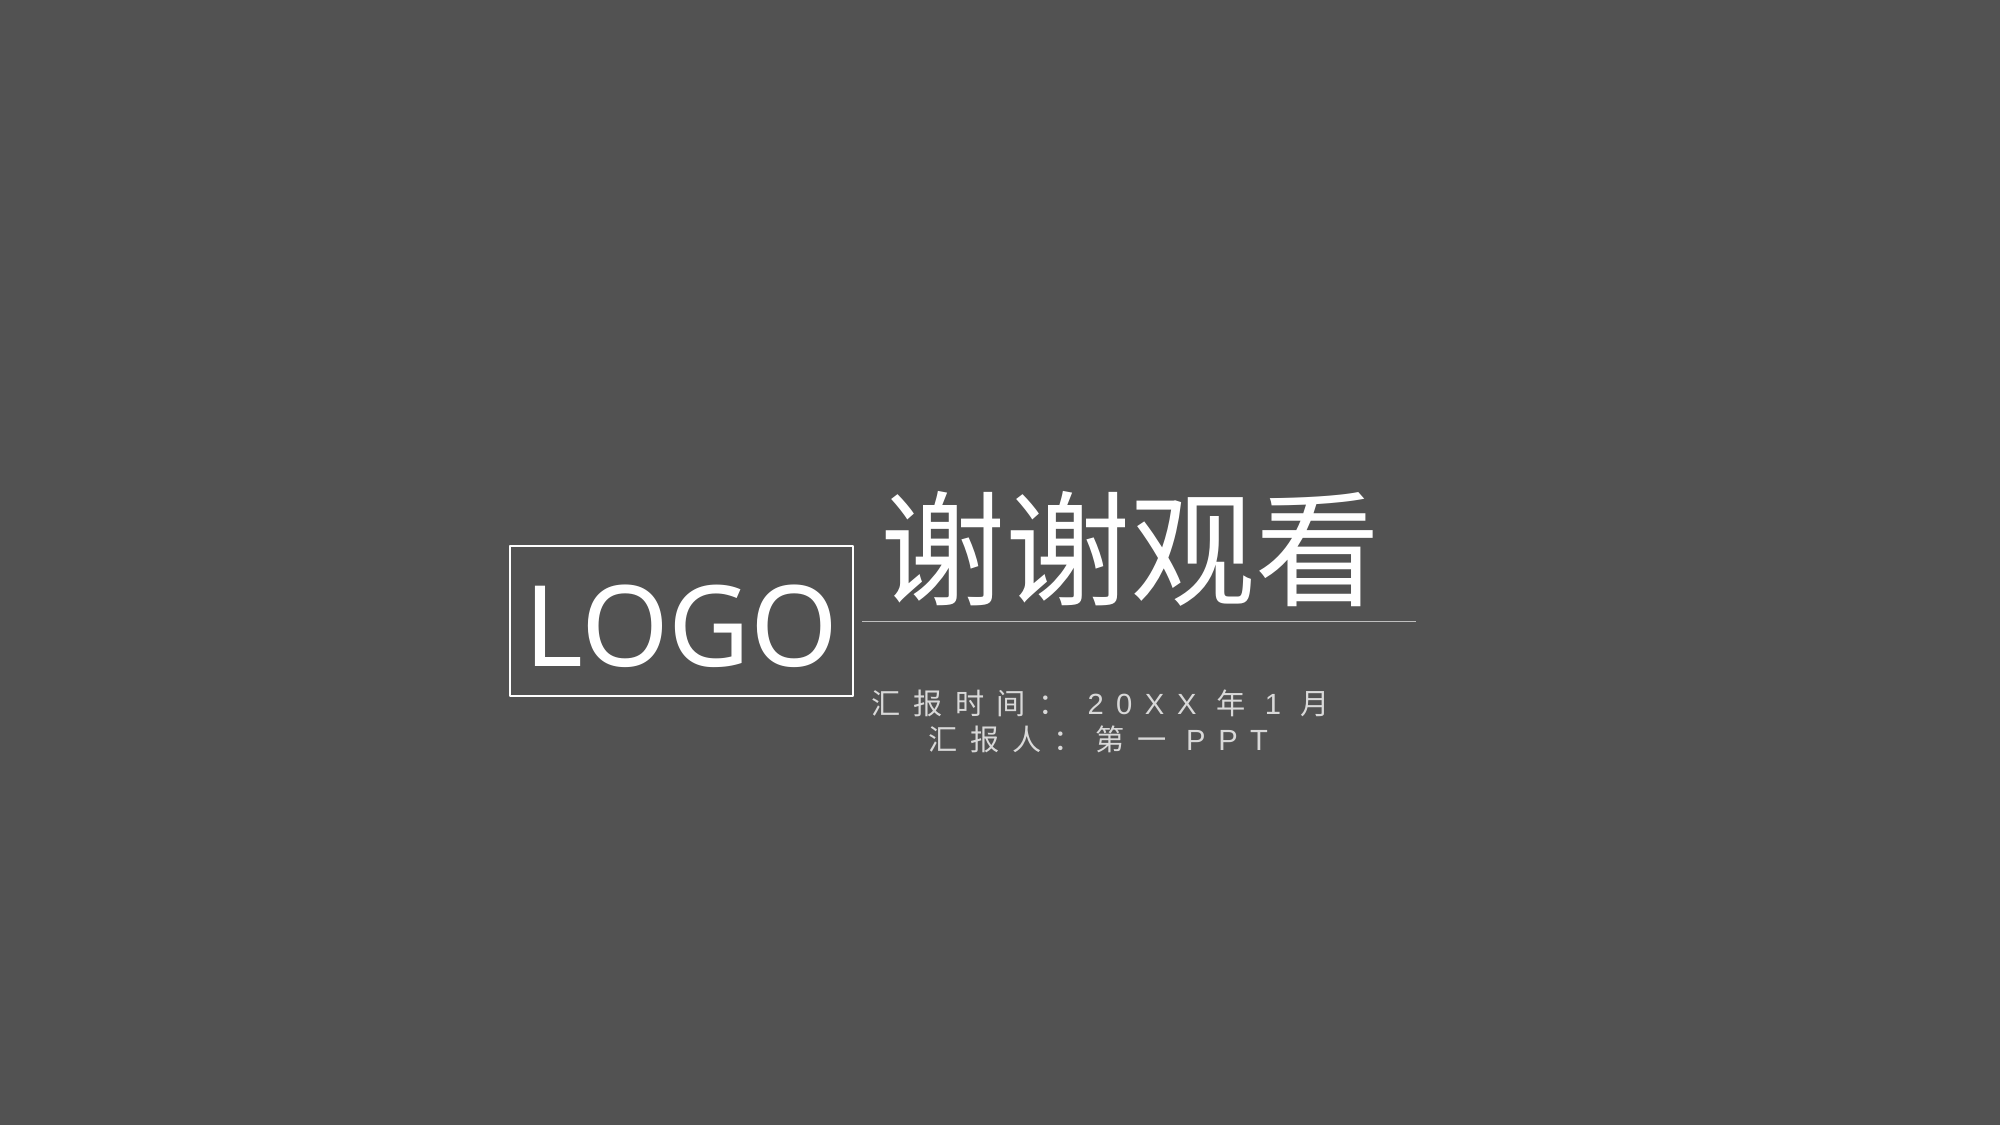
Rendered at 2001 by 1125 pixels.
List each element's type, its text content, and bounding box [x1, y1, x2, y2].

text_box 谢谢观看 [775, 463, 1486, 629]
text_box 汇报时间：20XX年1月 汇报人：第一PPT [856, 678, 1412, 764]
text_box LOGO [509, 546, 854, 696]
